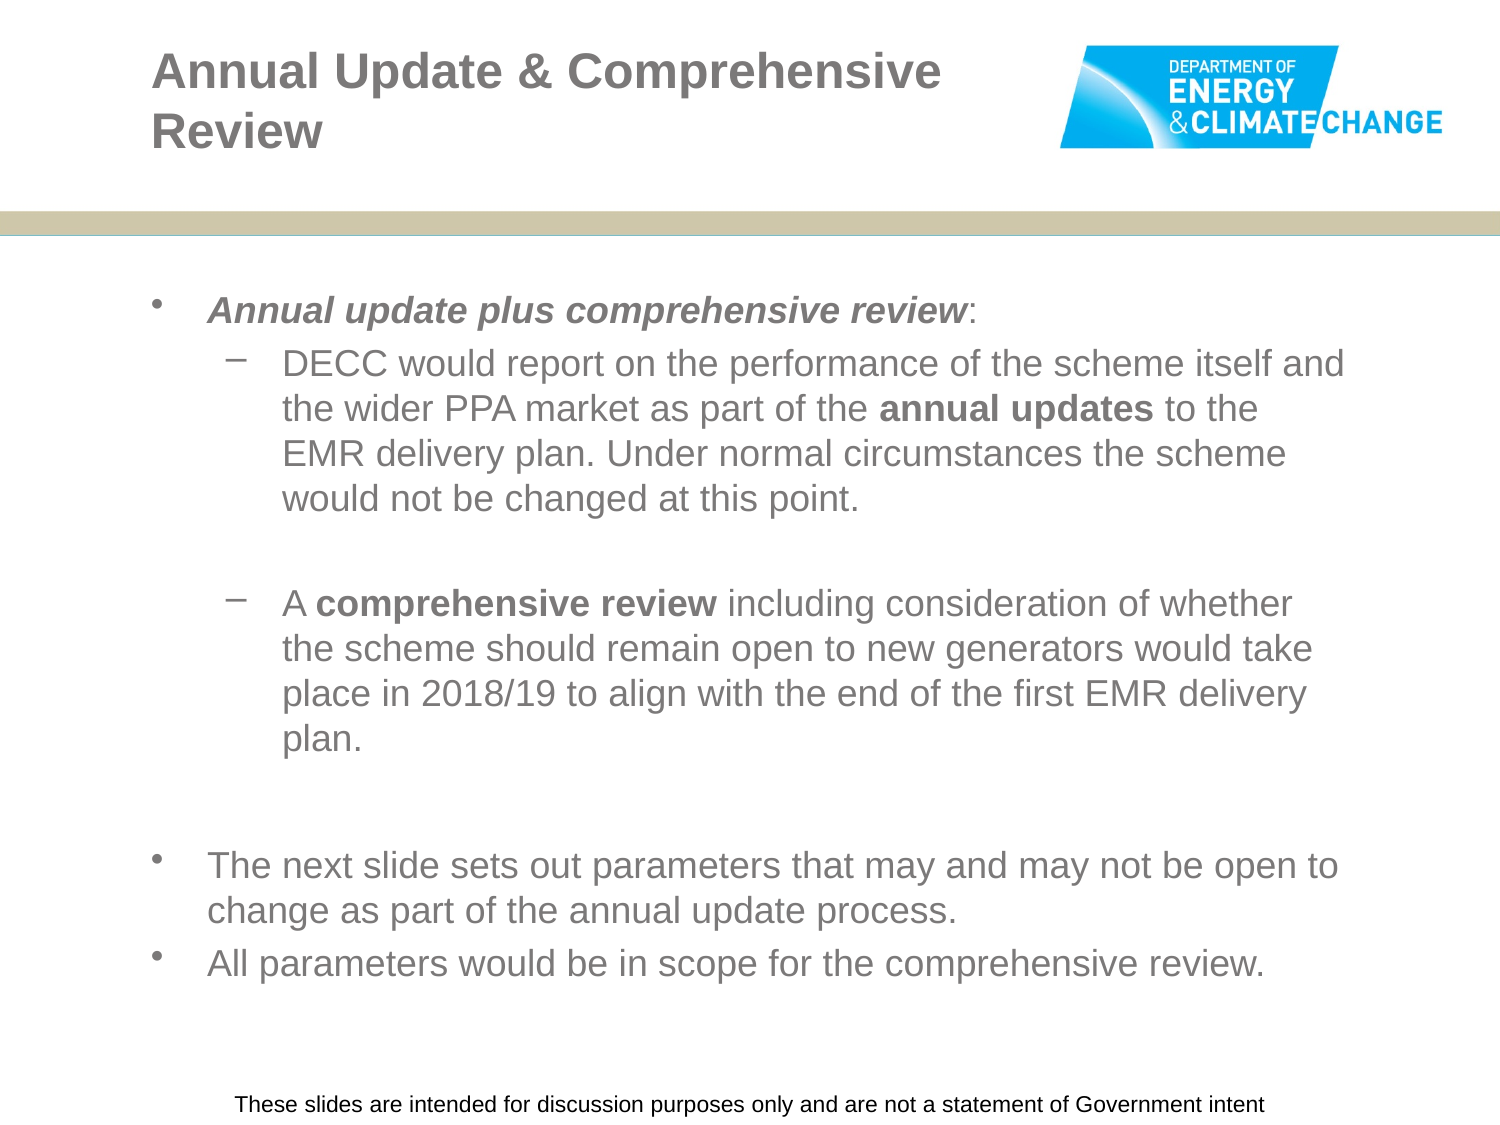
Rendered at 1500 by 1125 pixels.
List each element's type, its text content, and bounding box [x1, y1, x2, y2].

text_box These slides are intended for discussion purposes only and are not a statement of Government intent [0, 1082, 1500, 1125]
title Annual Update & Comprehensive Review [135, 30, 1022, 174]
list Annual update plus comprehensive review: DECC would report on the performance of the scheme itself and the wider PPA market as part of the annual updates to the EMR delivery plan. Under normal circumstances the scheme would not be changed at this point. A comprehensive review including consideration of whether the scheme should remain open to new generators would take place in 2018/19 to align with the end of the first EMR delivery plan. The next slide sets out parameters that may and may not be open to change as part of the annual update process. All parameters would be in scope for the comprehensive review. [135, 278, 1365, 1012]
picture [0, 0, 1500, 236]
